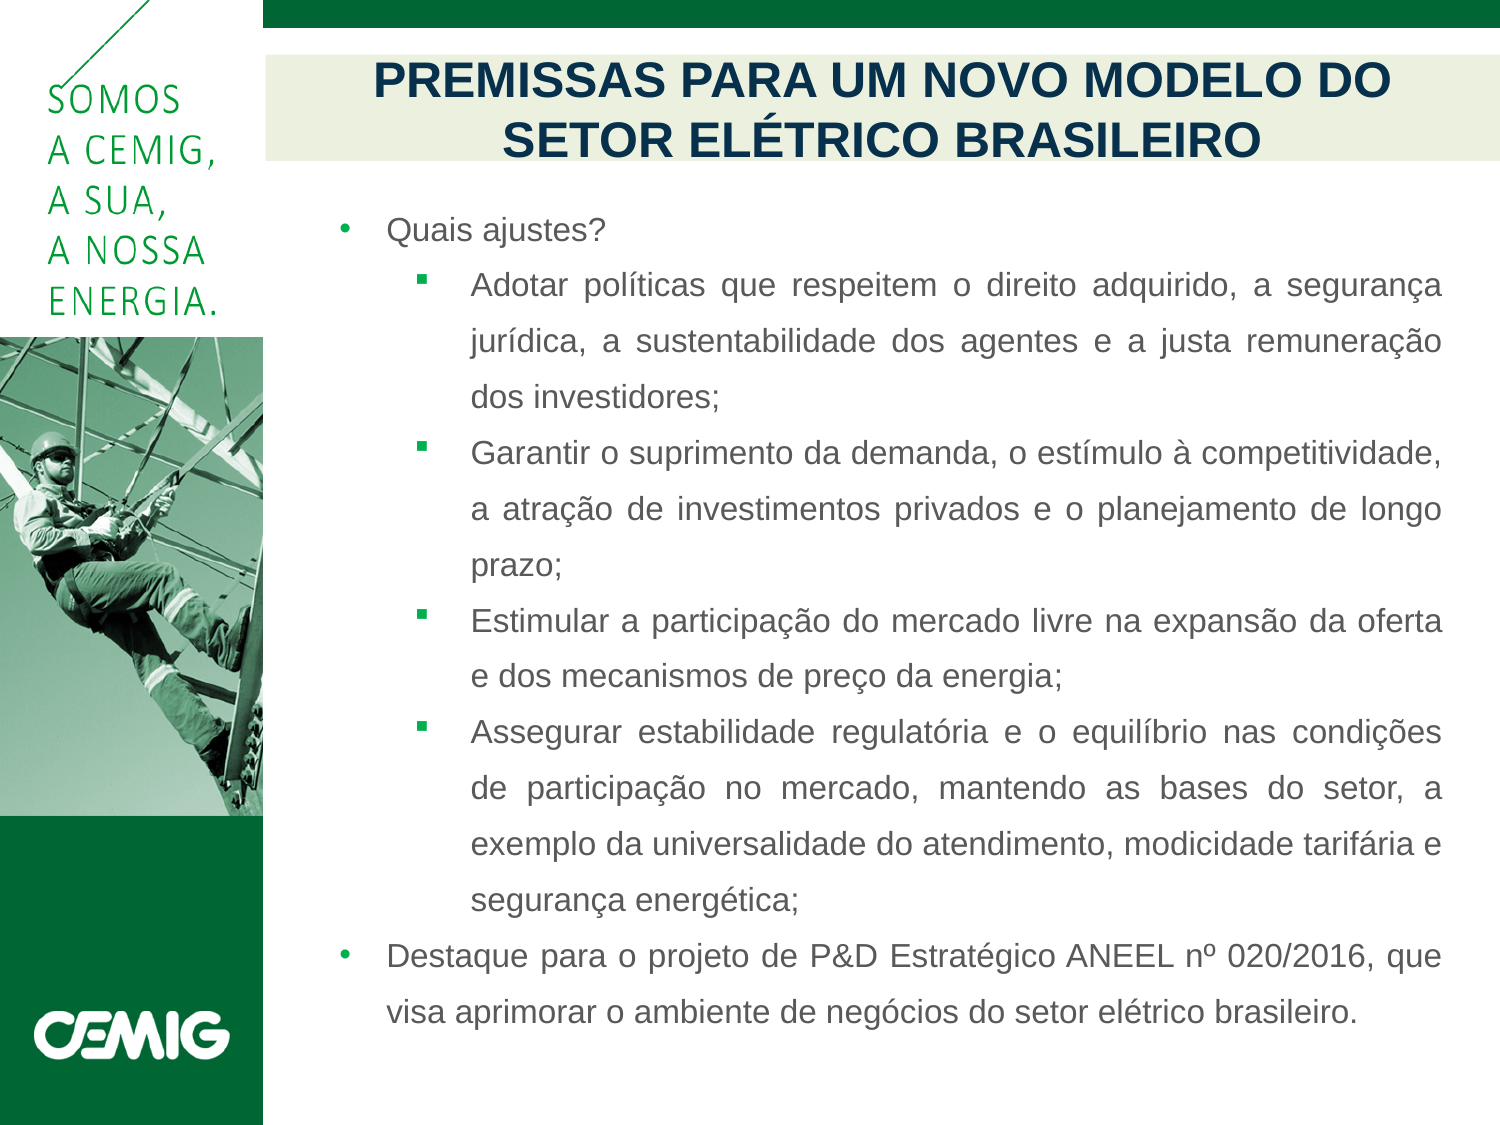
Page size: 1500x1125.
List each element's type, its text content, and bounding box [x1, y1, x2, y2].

picture [0, 0, 1500, 1125]
title PREMISSAS PARA UM NOVO MODELO DO SETOR ELÉTRICO BRASILEIRO [265, 54, 1500, 161]
text_box Quais ajustes? Adotar políticas que respeitem o direito adquirido, a segurança jurídica, a sustentabilidade dos agentes e a justa remuneração dos investidores; Garantir o suprimento da demanda, o estímulo à competitividade, a atração de investimentos privados e o planejamento de longo prazo; Estimular a participação do mercado livre na expansão da oferta e dos mecanismos de preço da energia; Assegurar estabilidade regulatória e o equilíbrio nas condições de participação no mercado, mantendo as bases do setor, a exemplo da universalidade do atendimento, modicidade tarifária e segurança energética; Destaque para o projeto de P&D Estratégico ANEEL nº 020/2016, que visa aprimorar o ambiente de negócios do setor elétrico brasileiro. [324, 184, 1459, 1038]
